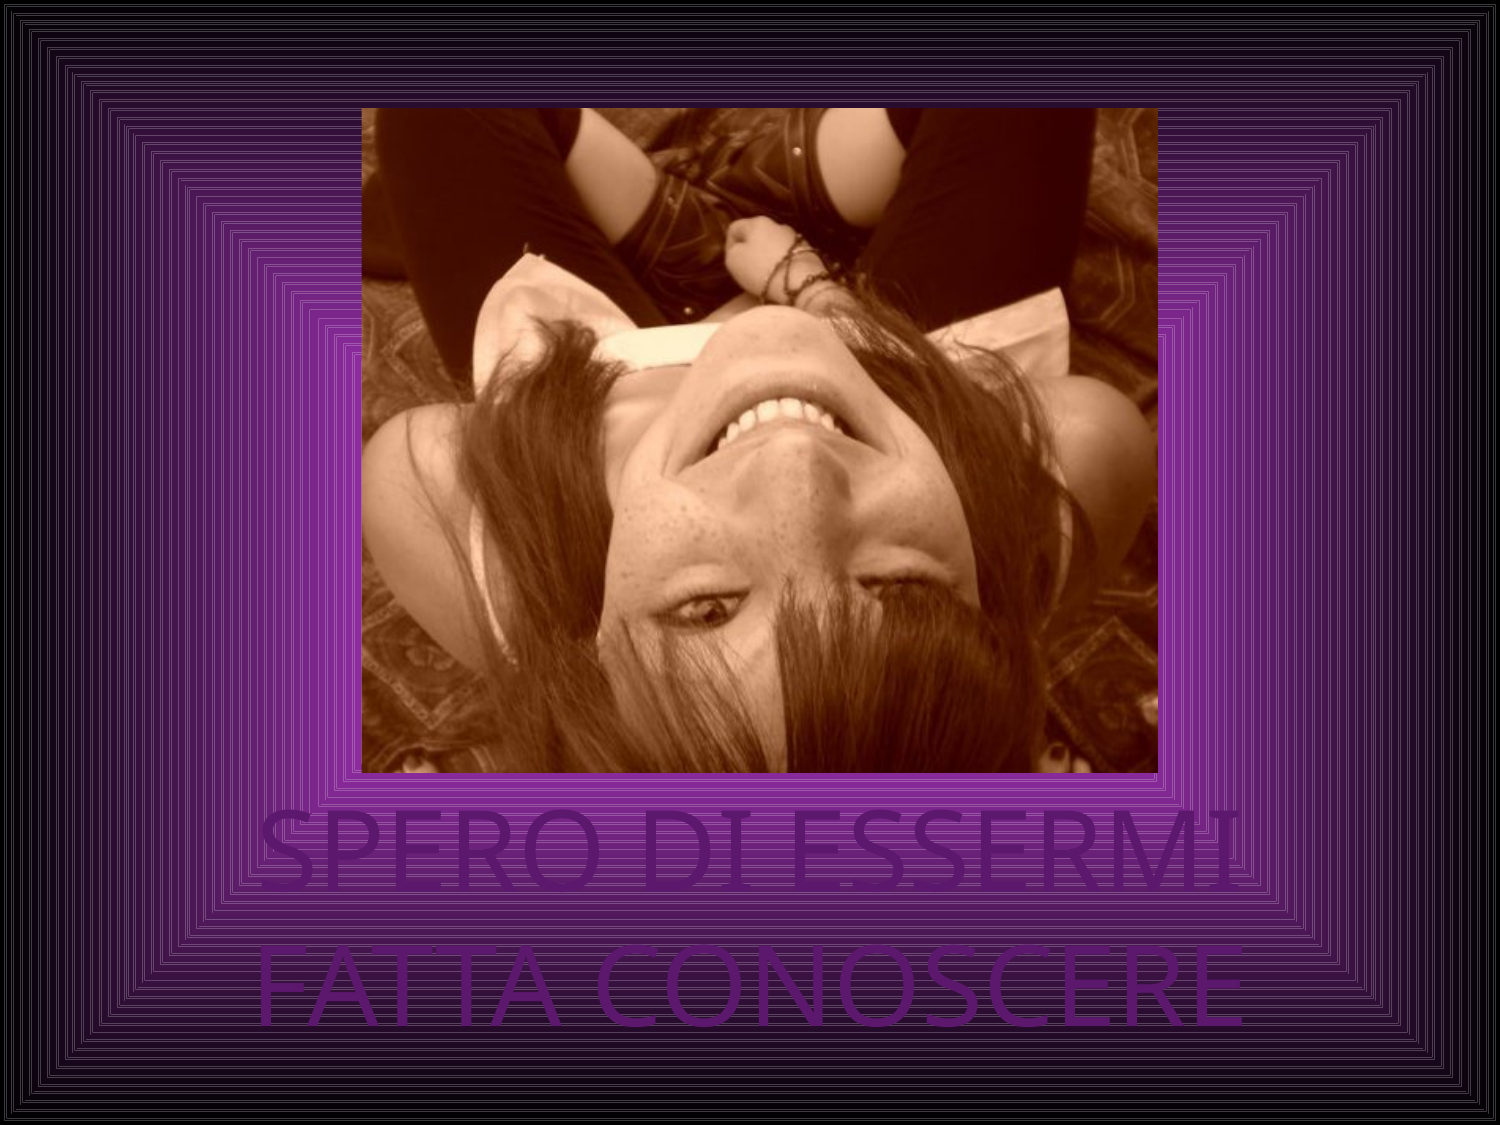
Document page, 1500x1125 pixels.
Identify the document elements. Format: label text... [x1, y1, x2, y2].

title SPERO DI ESSERMI FATTA CONOSCERE [75, 743, 1425, 1085]
picture [361, 108, 1159, 773]
